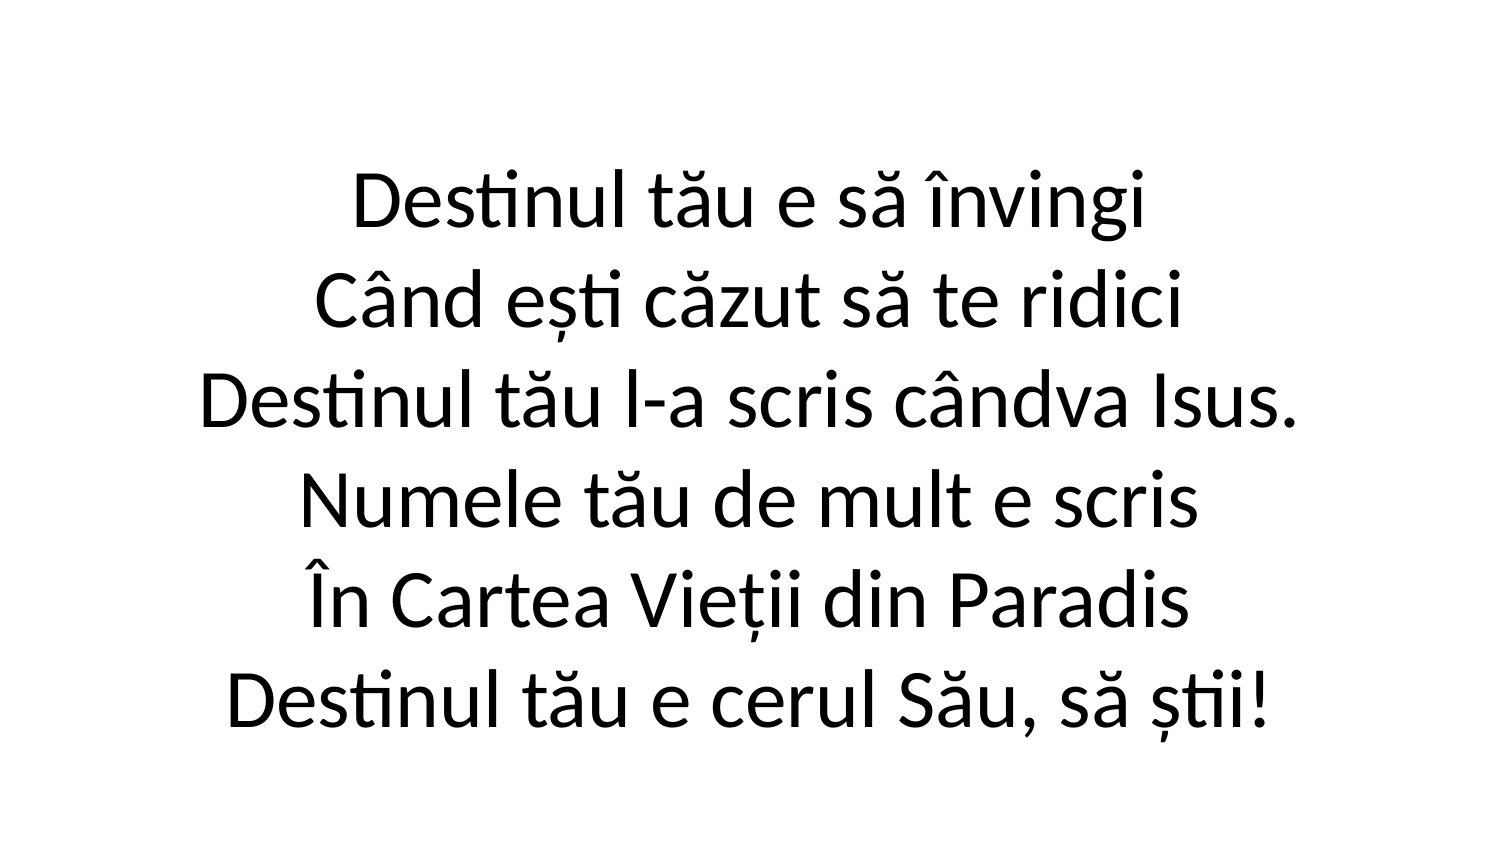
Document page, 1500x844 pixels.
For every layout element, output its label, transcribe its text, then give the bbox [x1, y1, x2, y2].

text_box Destinul tău e să învingi Când ești căzut să te ridici Destinul tău l-a scris cândva Isus. Numele tău de mult e scris În Cartea Vieții din Paradis Destinul tău e cerul Său, să știi! [183, 92, 1317, 752]
